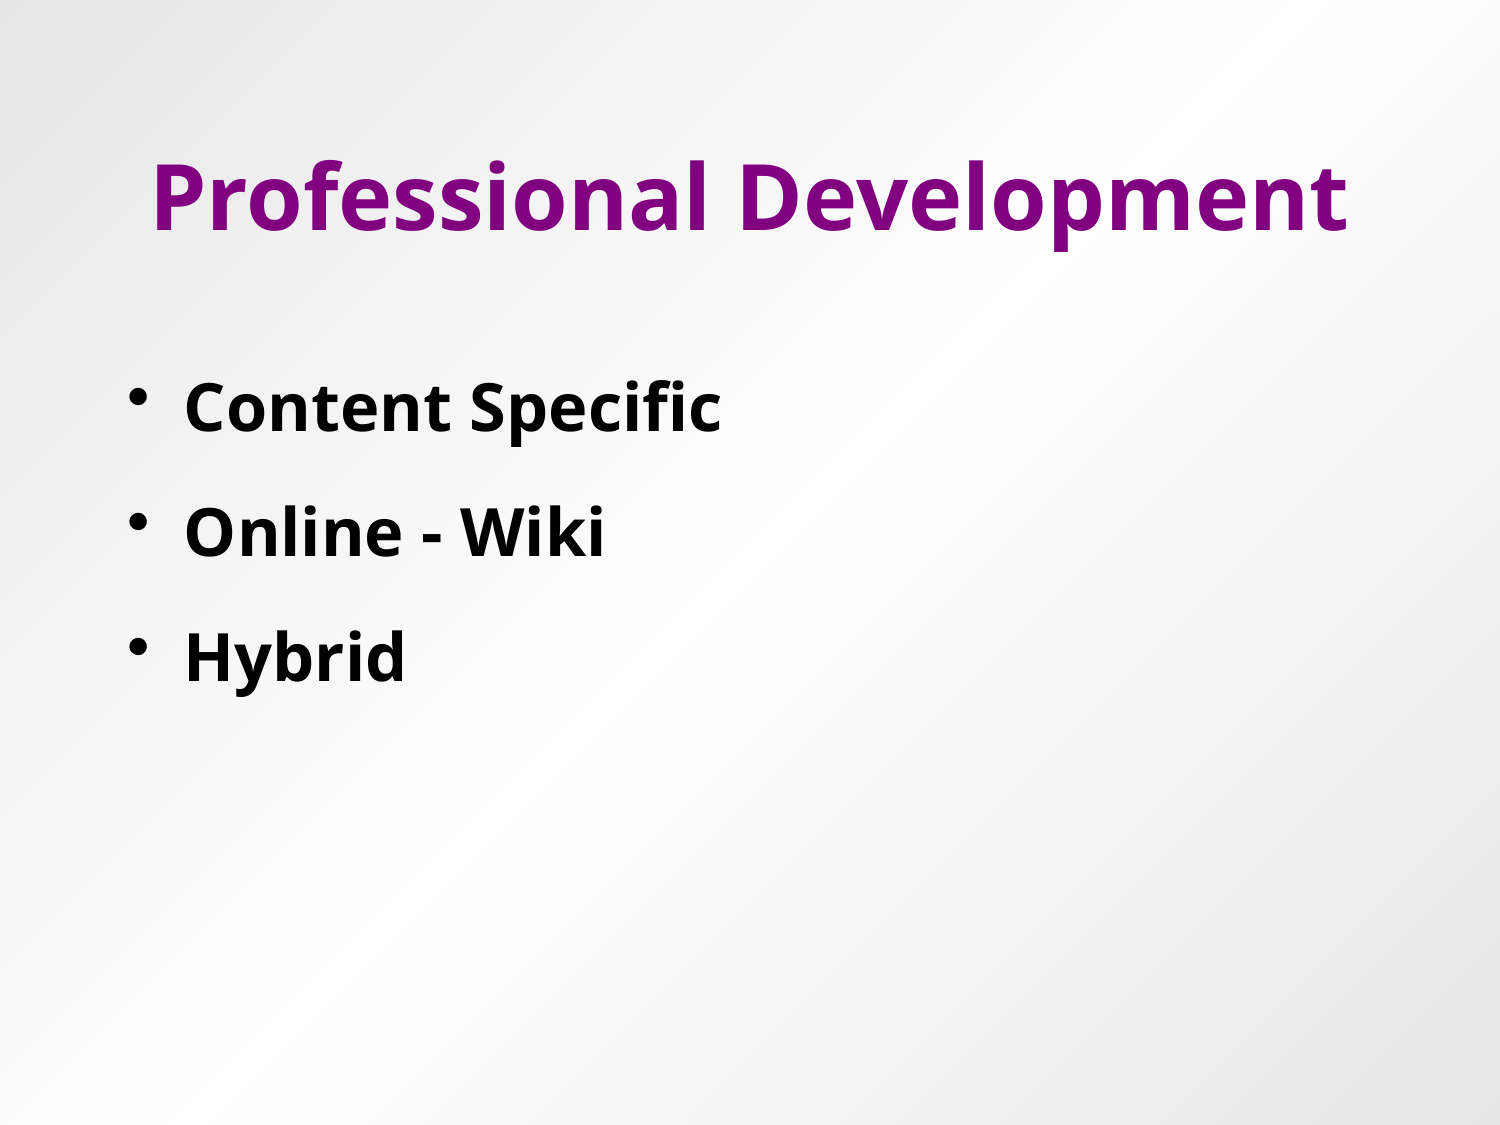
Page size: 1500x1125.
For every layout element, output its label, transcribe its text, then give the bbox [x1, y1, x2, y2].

list Content Specific Online - Wiki Hybrid [112, 324, 1388, 1001]
title Professional Development [74, 99, 1426, 288]
